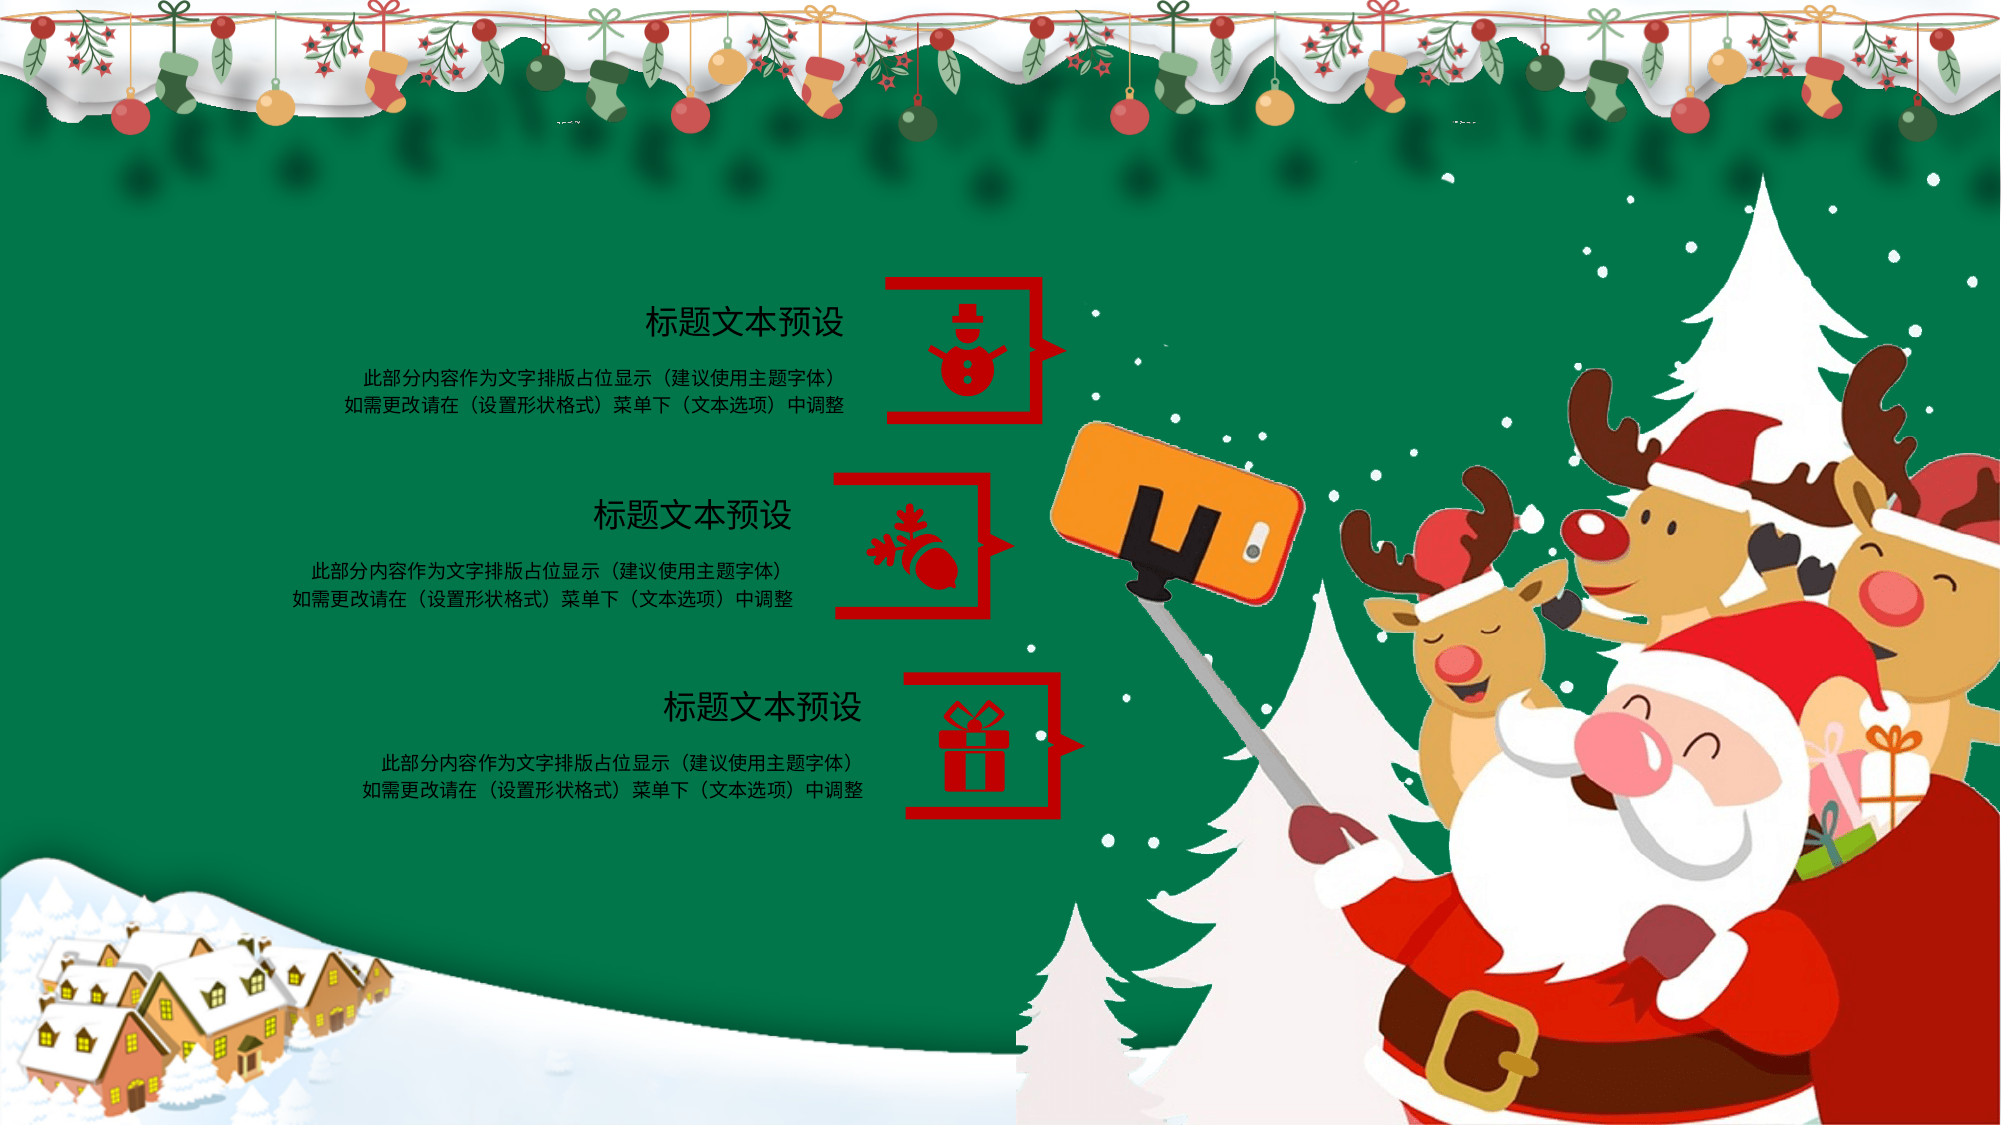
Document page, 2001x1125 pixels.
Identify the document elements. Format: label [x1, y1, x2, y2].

text_box [182, 283, 1070, 813]
picture [0, 0, 2000, 1125]
